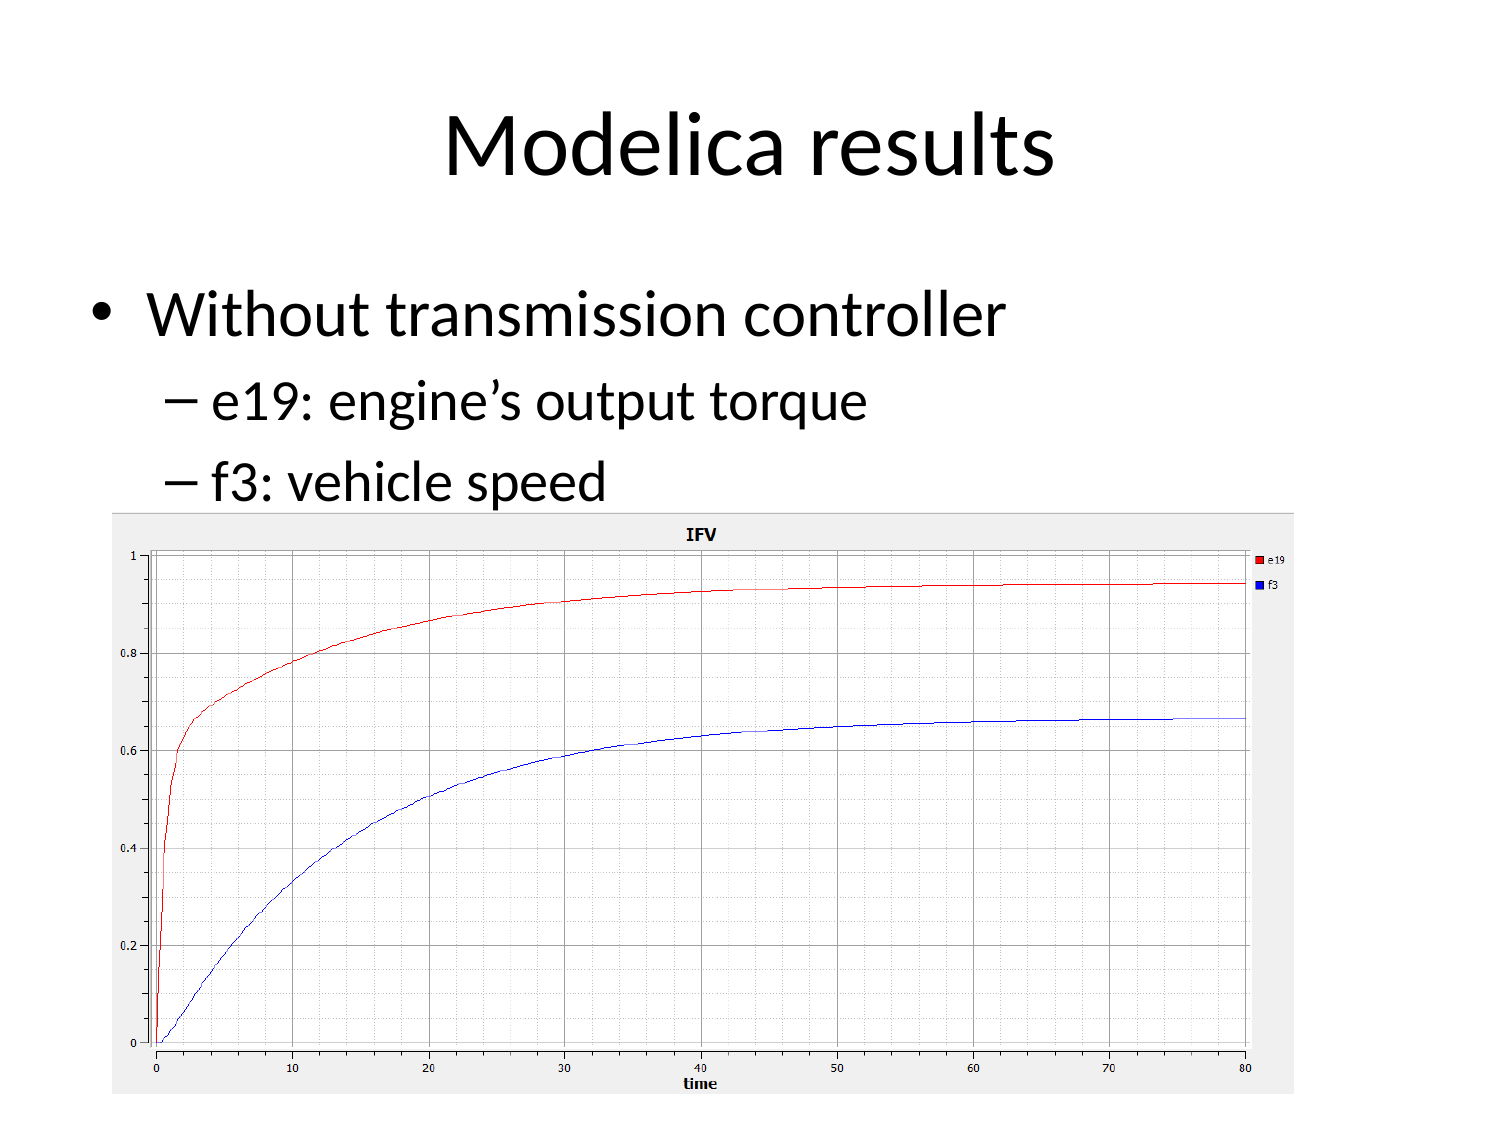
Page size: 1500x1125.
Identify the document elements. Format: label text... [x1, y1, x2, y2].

list Without transmission controller e19: engine’s output torque f3: vehicle speed [75, 262, 1425, 1005]
picture [112, 512, 1294, 1094]
title Modelica results [75, 45, 1425, 233]
